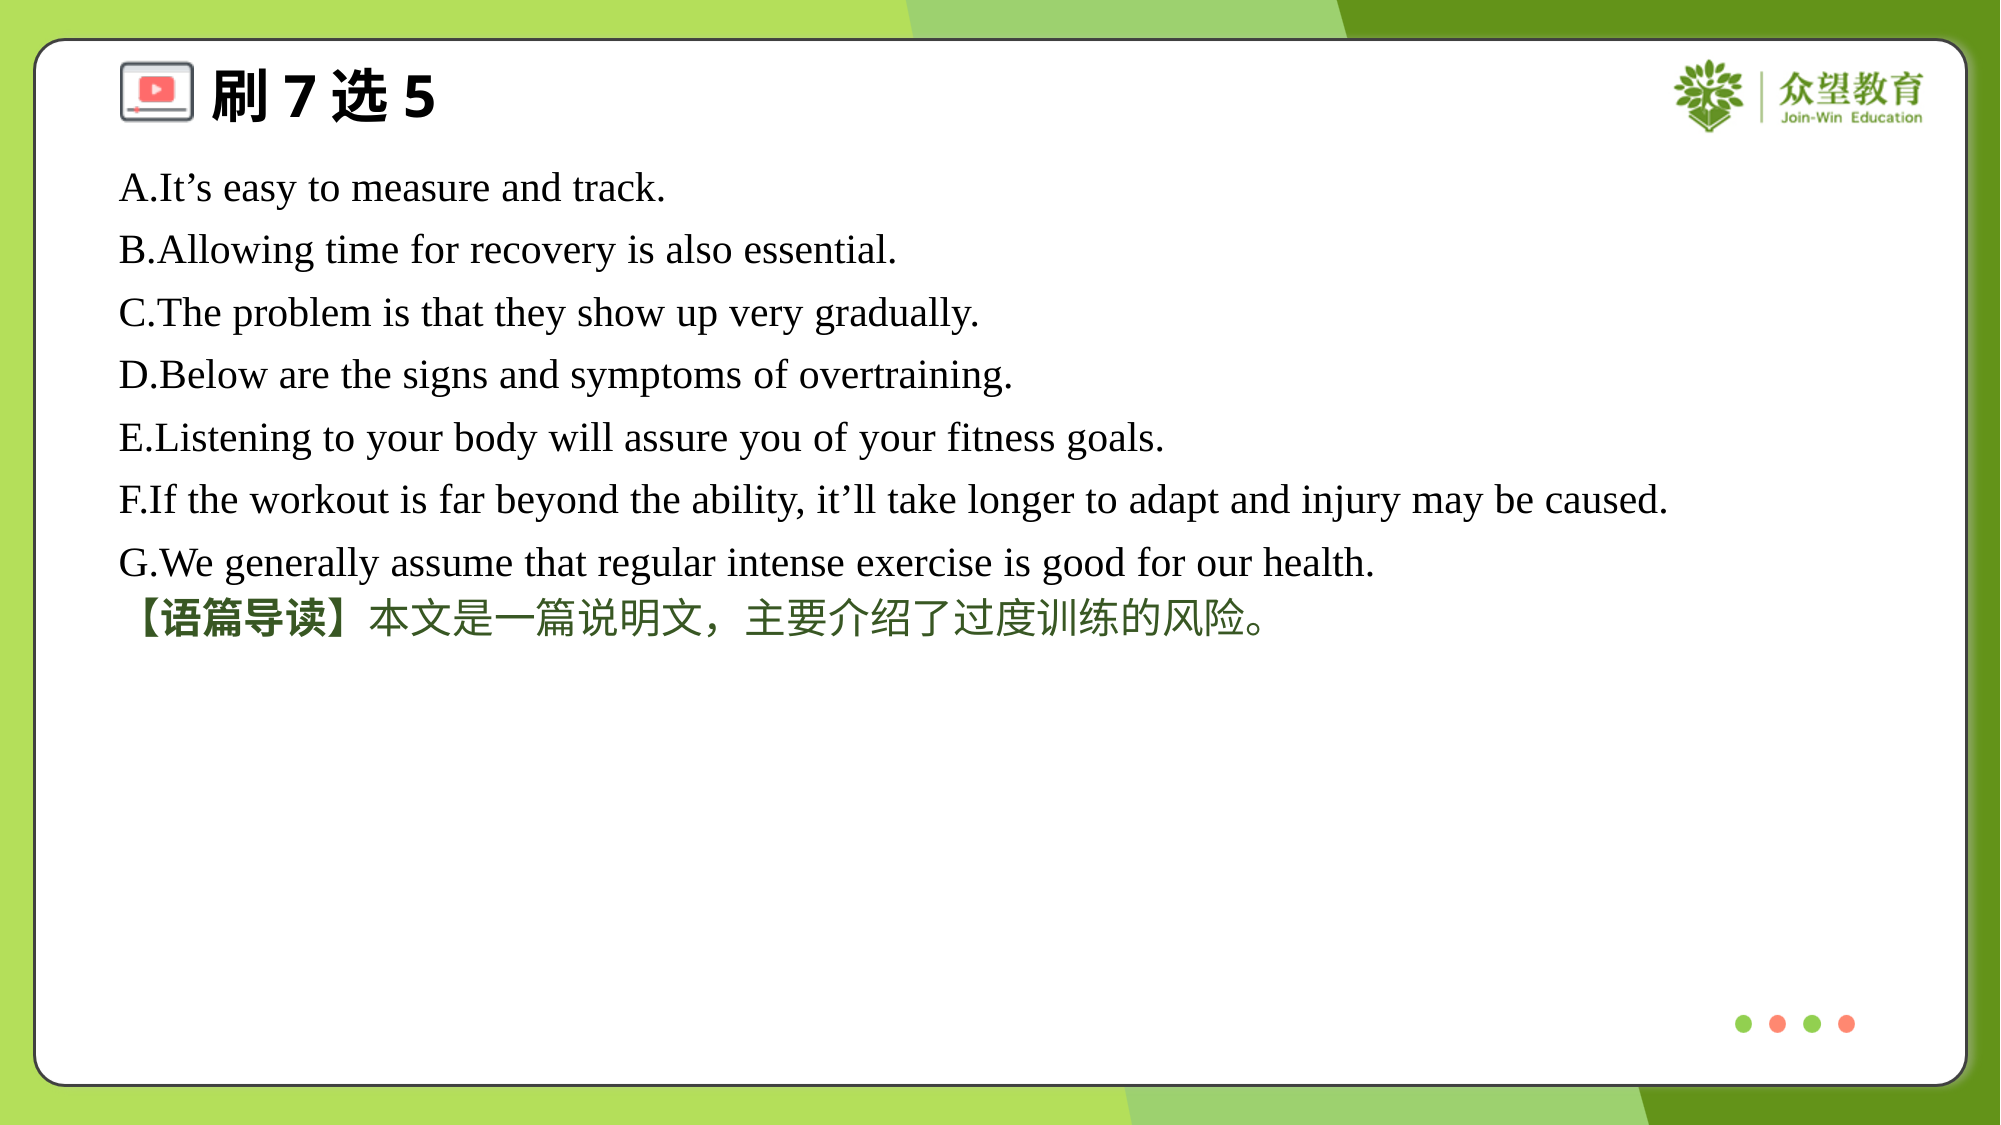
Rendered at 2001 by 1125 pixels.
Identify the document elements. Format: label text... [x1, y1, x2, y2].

text_box A.It’s easy to measure and track. B.Allowing time for recovery is also essential. C.The problem is that they show up very gradually. D.Below are the signs and symptoms of overtraining. E.Listening to your body will assure you of your fitness goals. F.If the workout is far beyond the ability, it’ll take longer to adapt and injury may be caused. G.We generally assume that regular intense exercise is good for our health. [118, 146, 1883, 579]
text_box 【语篇导读】本文是一篇说明文，主要介绍了过度训练的风险。 [118, 579, 1883, 638]
picture [0, 0, 2000, 1125]
